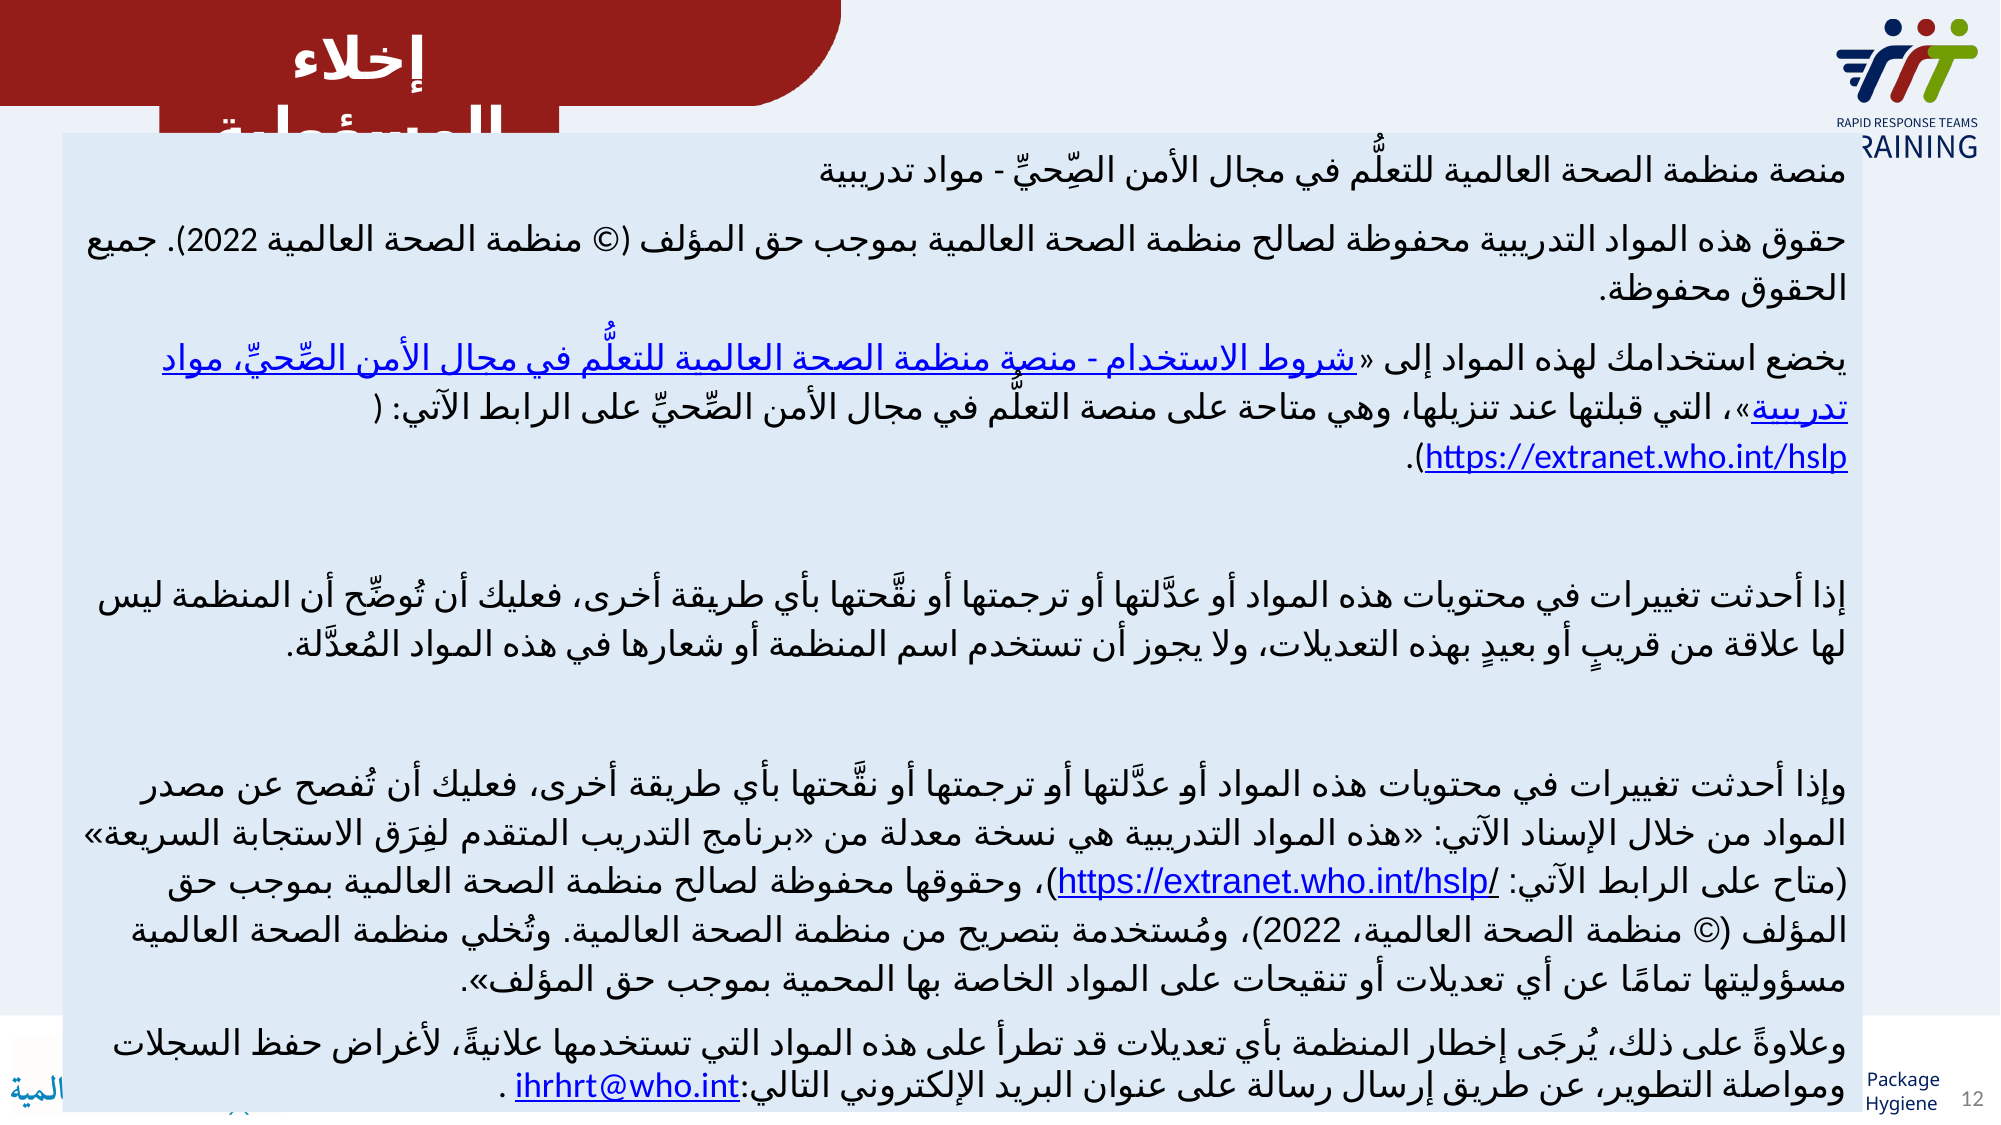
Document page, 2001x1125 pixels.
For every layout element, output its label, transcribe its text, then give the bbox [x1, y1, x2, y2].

picture [0, 0, 841, 106]
picture [1835, 19, 1978, 167]
picture [11, 1035, 245, 1115]
text_box إخلاء المسؤولية [159, 13, 560, 132]
text_box منصة منظمة الصحة العالمية للتعلُّم في مجال الأمن الصِّحيِّ - مواد تدريبية حقوق هذه المواد التدريبية محفوظة لصالح منظمة الصحة العالمية بموجب حق المؤلف (© منظمة الصحة العالمية 2022). جميع الحقوق محفوظة. يخضع استخدامك لهذه المواد إلى «شروط الاستخدام - منصة منظمة الصحة العالمية للتعلُّم في مجال الأمن الصِّحيِّ، مواد تدريبية»، التي قبلتها عند تنزيلها، وهي متاحة على منصة التعلُّم في مجال الأمن الصِّحيِّ على الرابط الآتي: (https://extranet.who.int/hslp). إذا أحدثت تغييرات في محتويات هذه المواد أو عدَّلتها أو ترجمتها أو نقَّحتها بأي طريقة أخرى، فعليك أن تُوضِّح أن المنظمة ليس لها علاقة من قريبٍ أو بعيدٍ بهذه التعديلات، ولا يجوز أن تستخدم اسم المنظمة أو شعارها في هذه المواد المُعدَّلة. وإذا أحدثت تغييرات في محتويات هذه المواد أو عدَّلتها أو ترجمتها أو نقَّحتها بأي طريقة أخرى، فعليك أن تُفصح عن مصدر المواد من خلال الإسناد الآتي: «هذه المواد التدريبية هي نسخة معدلة من «برنامج التدريب المتقدم لفِرَق الاستجابة السريعة» (متاح على الرابط الآتي: https://extranet.who.int/hslp/)، وحقوقها محفوظة لصالح منظمة الصحة العالمية بموجب حق المؤلف (© منظمة الصحة العالمية، 2022)، ومُستخدمة بتصريح من منظمة الصحة العالمية. وتُخلي منظمة الصحة العالمية مسؤوليتها تمامًا عن أي تعديلات أو تنقيحات على المواد الخاصة بها المحمية بموجب حق المؤلف». وعلاوةً على ذلك، يُرجَى إخطار المنظمة بأي تعديلات قد تطرأ على هذه المواد التي تستخدمها علانيةً، لأغراض حفظ السجلات ومواصلة التطوير، عن طريق إرسال رسالة على عنوان البريد الإلكتروني التالي:ihrhrt@who.int . [62, 132, 1863, 1112]
